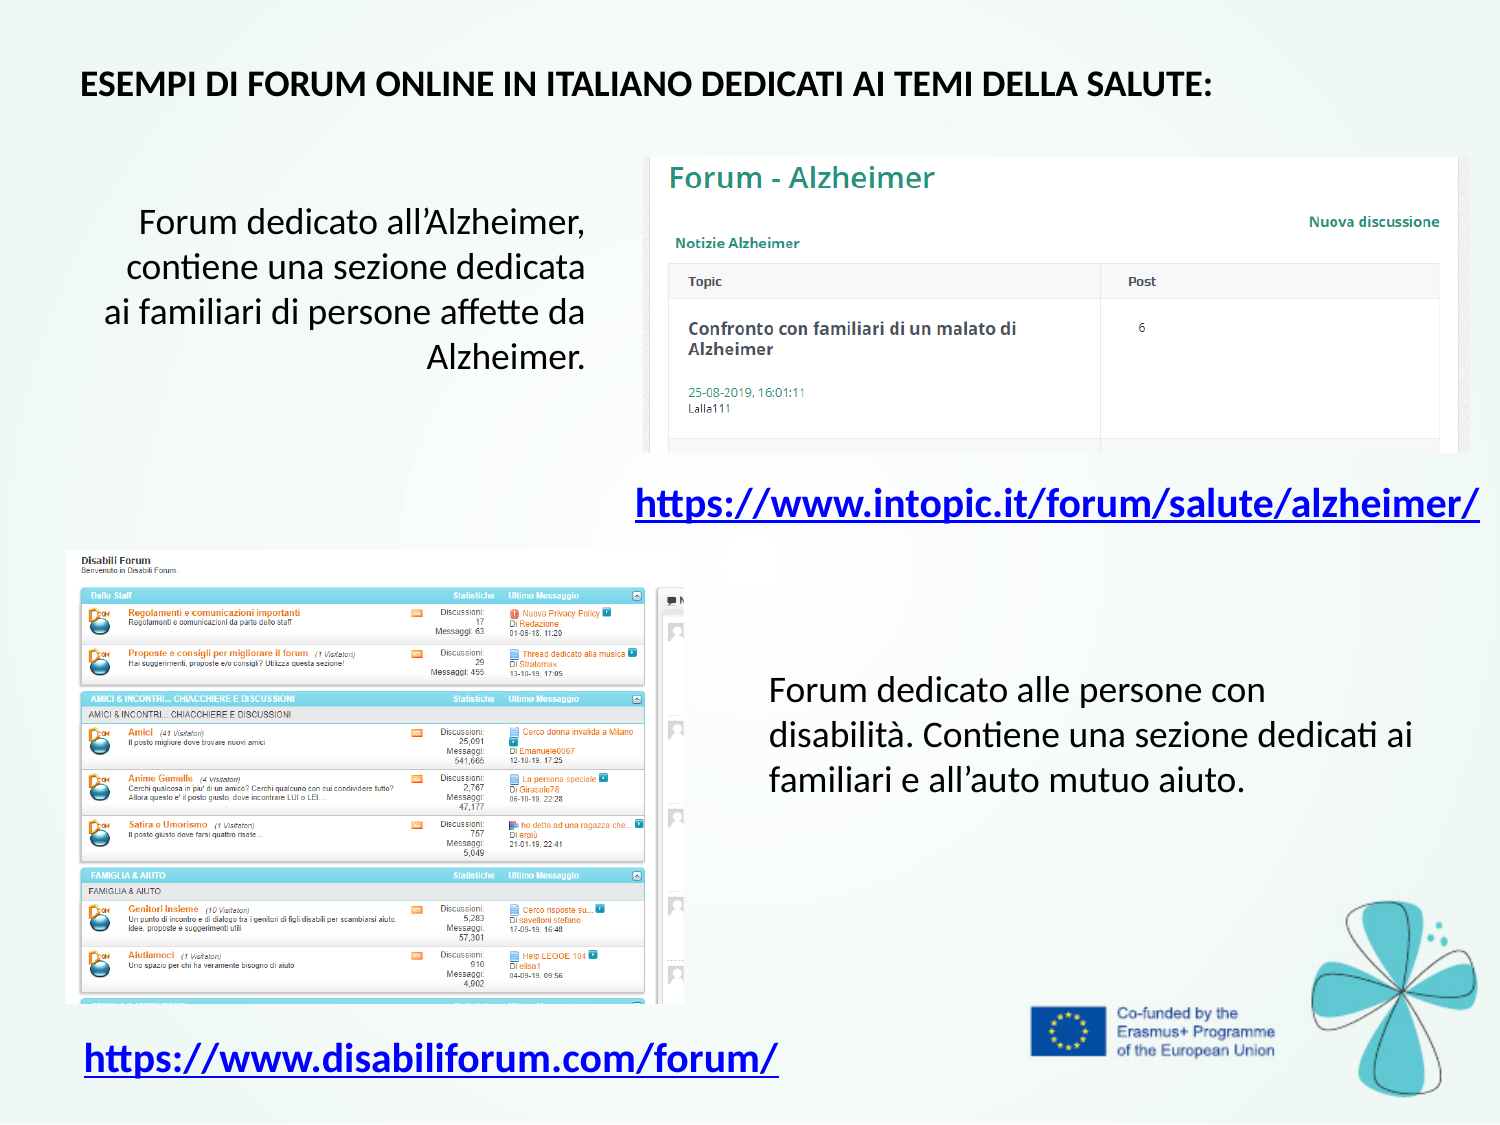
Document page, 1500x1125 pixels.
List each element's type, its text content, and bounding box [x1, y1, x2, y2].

text_box Forum dedicato alle persone con disabilità. Contiene una sezione dedicati ai familiari e all’auto mutuo aiuto. [754, 657, 1435, 808]
text_box Esempi di Forum online in italiano dedicati ai temi della salute: [29, 44, 1266, 112]
picture [0, 0, 1500, 1125]
text_box https://www.intopic.it/forum/salute/alzheimer/ [620, 468, 1500, 533]
text_box https://www.disabiliforum.com/forum/ [68, 1023, 794, 1089]
text_box Forum dedicato all’Alzheimer, contiene una sezione dedicata ai familiari di persone affette da Alzheimer. [88, 190, 601, 385]
